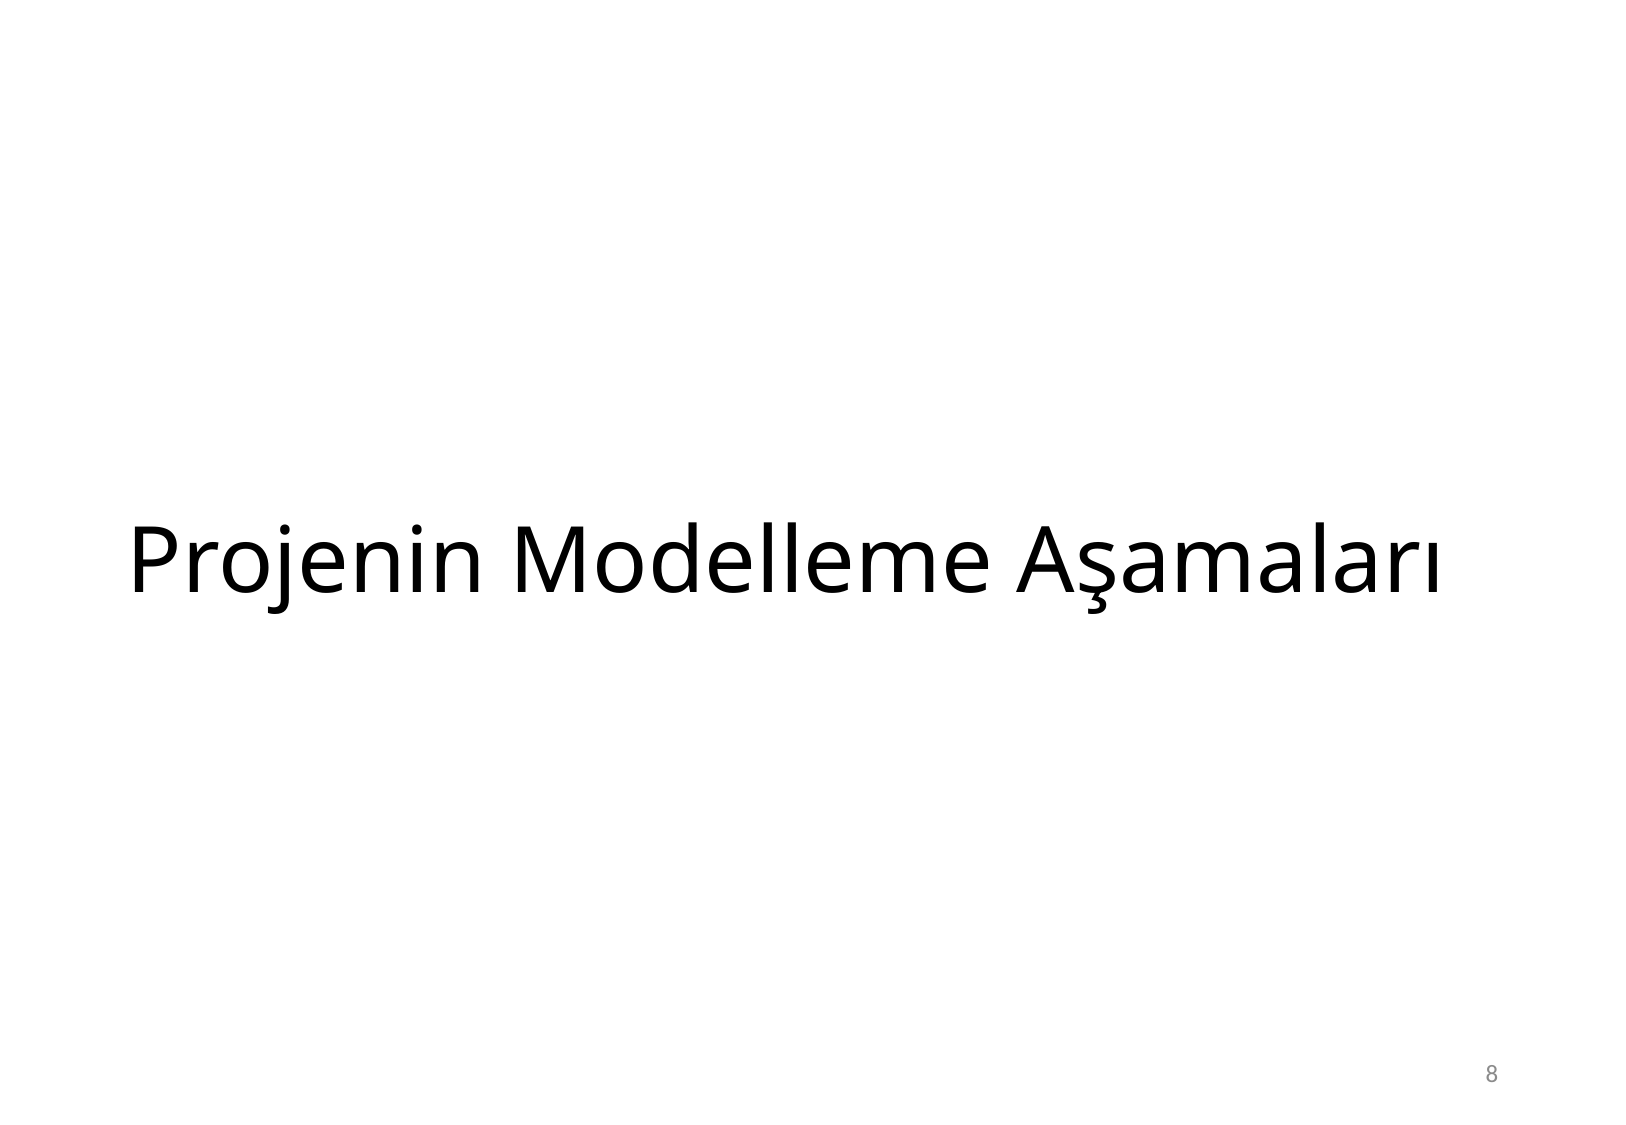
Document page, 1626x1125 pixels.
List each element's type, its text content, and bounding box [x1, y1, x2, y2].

slide_number 8 [1147, 1042, 1514, 1103]
title Projenin Modelleme Aşamaları [111, 223, 1514, 902]
